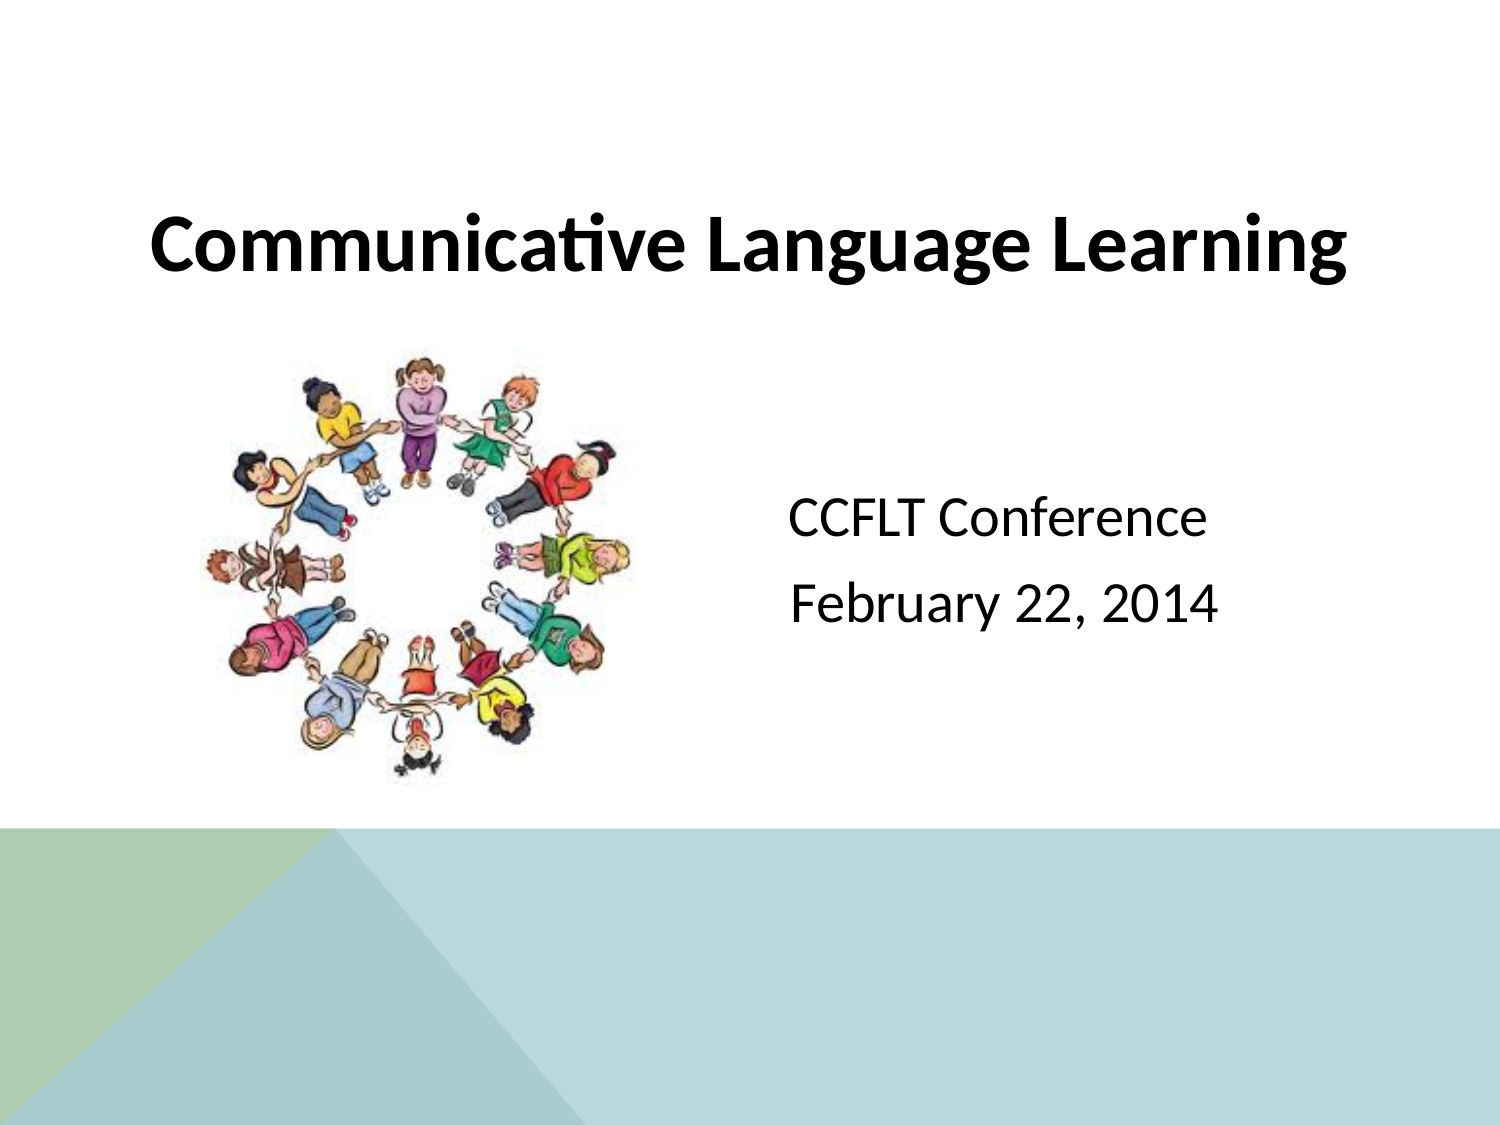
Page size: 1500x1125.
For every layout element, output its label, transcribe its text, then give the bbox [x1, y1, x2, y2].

list Communicative Language Learning CCFLT Conference February 22, 2014 [135, 180, 1369, 768]
picture [199, 349, 638, 788]
